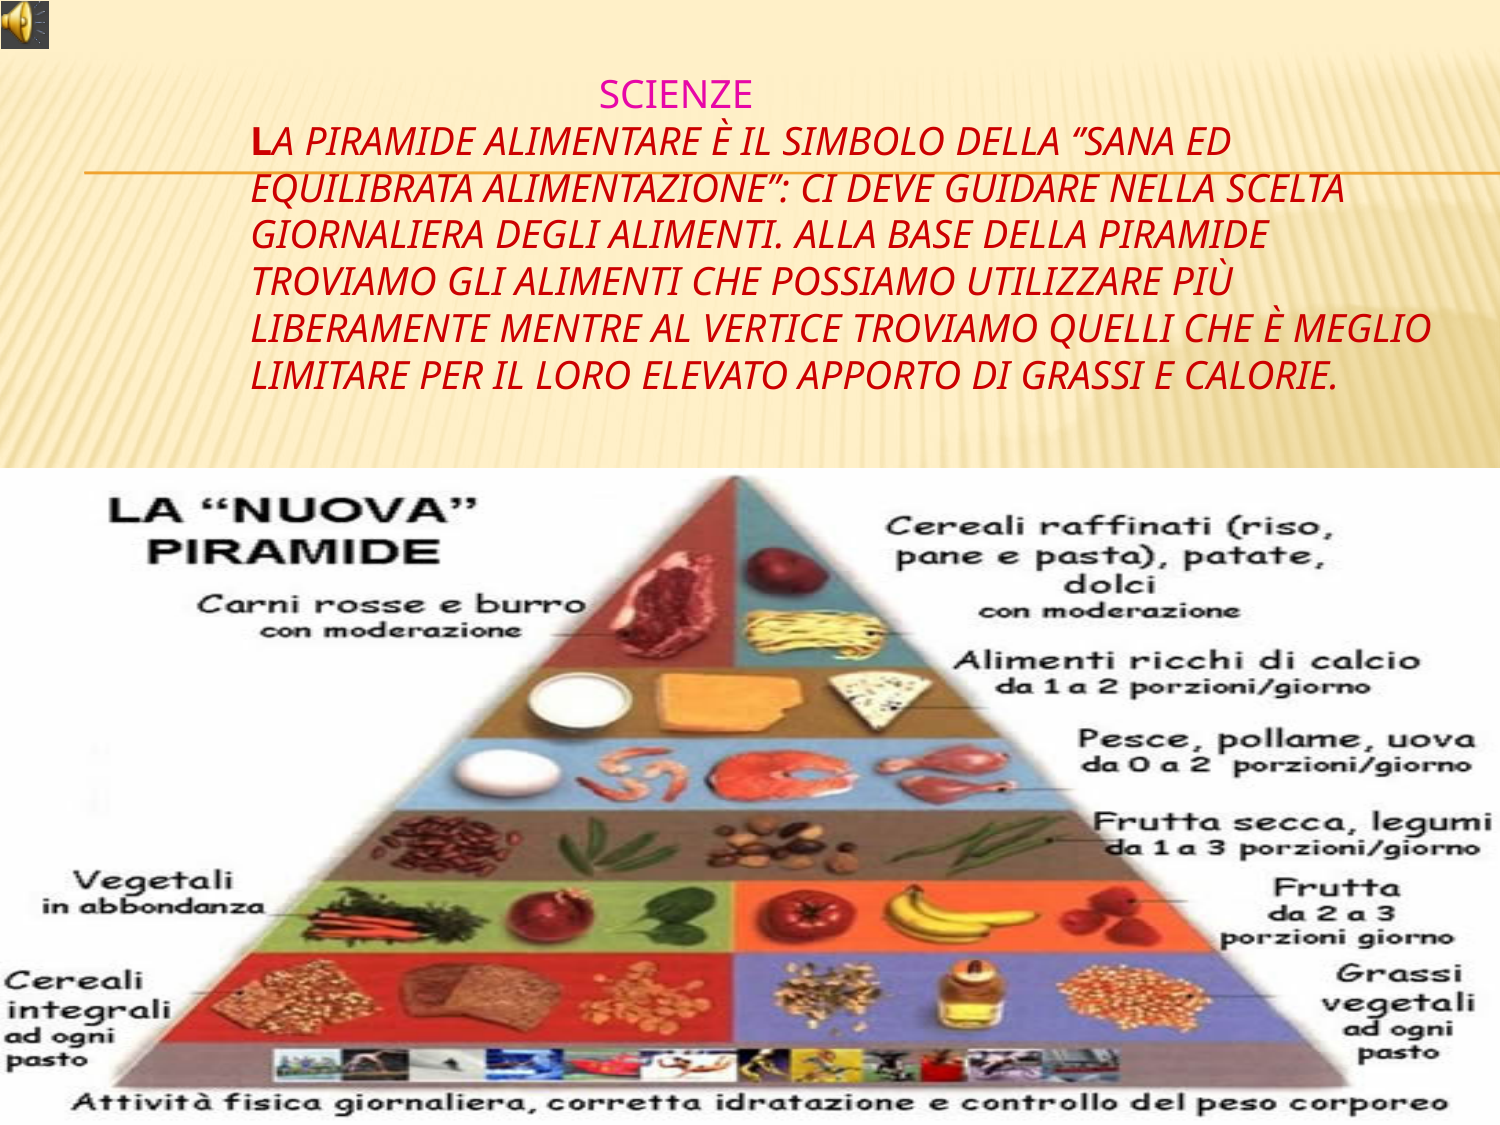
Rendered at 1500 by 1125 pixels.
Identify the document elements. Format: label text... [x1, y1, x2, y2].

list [0, 468, 1500, 1125]
picture [0, 0, 51, 51]
title SCIENZE La piramide alimentare è il simbolo della ‘’sana ed equilibrata alimentazione’’: ci deve guidare nella scelta giornaliera degli alimenti. Alla base della piramide troviamo gli alimenti che possiamo utilizzare più liberamente mentre al vertice troviamo quelli che è meglio limitare per il loro elevato apporto di grassi e calorie. [235, 45, 1466, 422]
